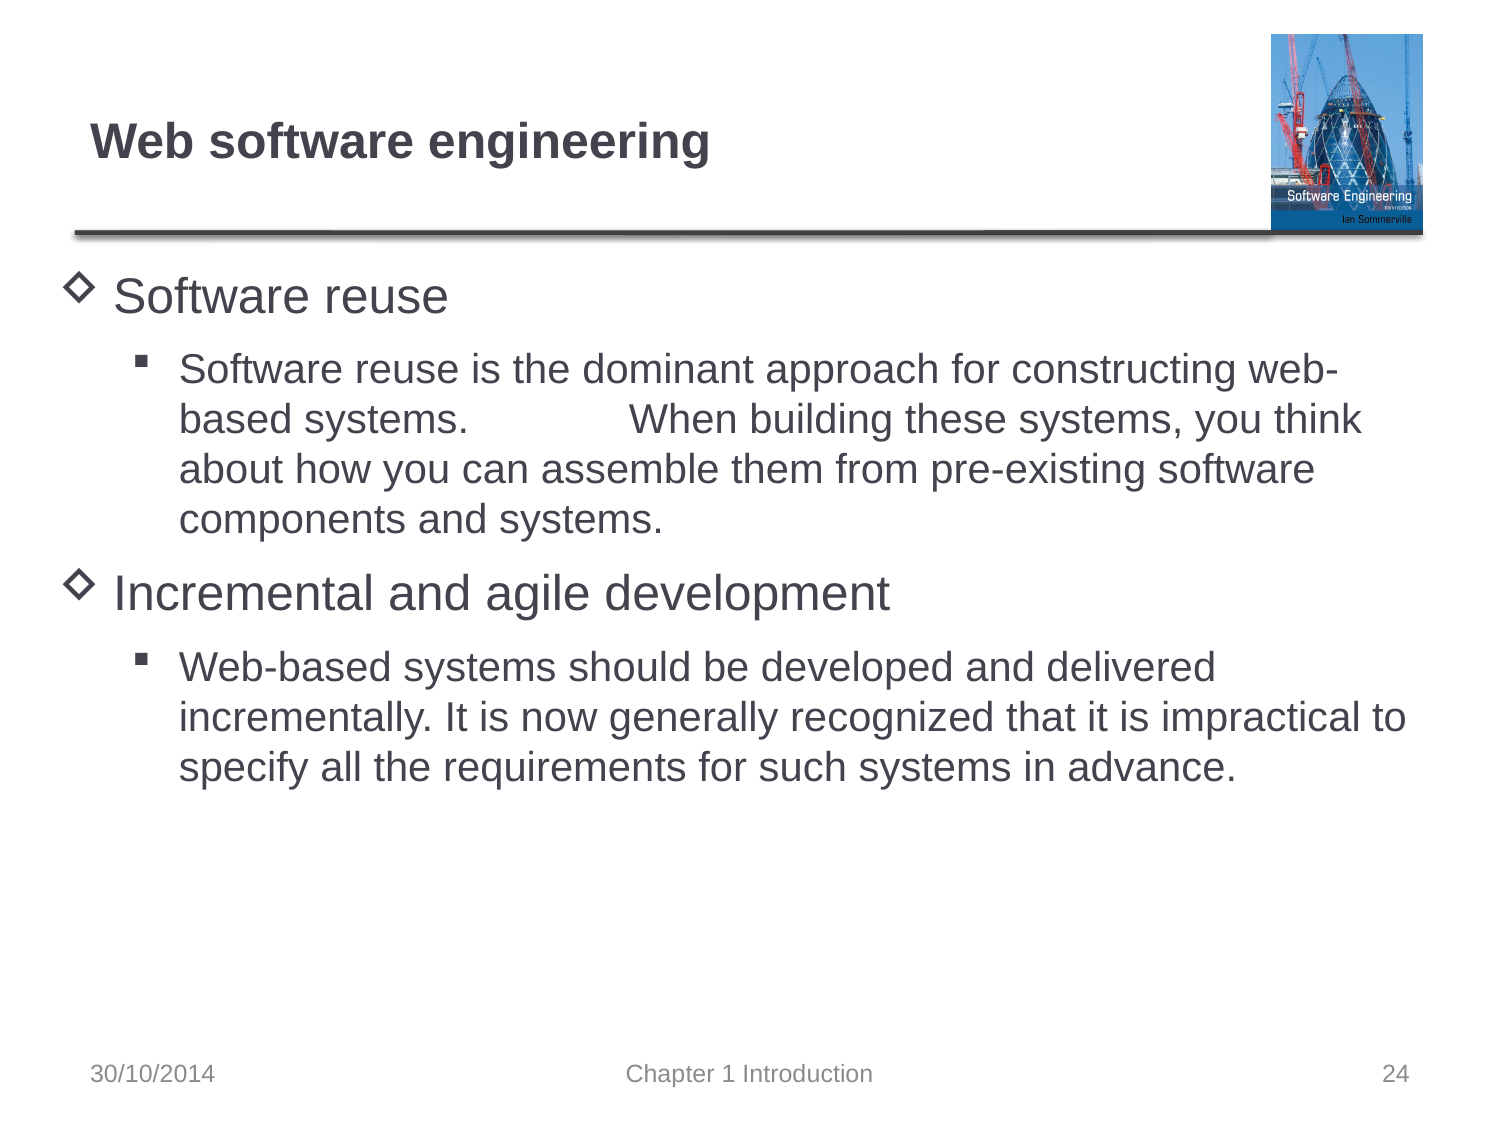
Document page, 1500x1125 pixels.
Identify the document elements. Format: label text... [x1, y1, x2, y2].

list Software reuse Software reuse is the dominant approach for constructing web-based systems. When building these systems, you think about how you can assemble them from pre-existing software components and systems. Incremental and agile development Web-based systems should be developed and delivered incrementally. It is now generally recognized that it is impractical to specify all the requirements for such systems in advance. [42, 255, 1463, 999]
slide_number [75, 1042, 425, 1103]
slide_number 24 [1074, 1042, 1425, 1103]
footer Chapter 1 Introduction [512, 1042, 988, 1103]
title Web software engineering [74, 44, 1272, 233]
picture [1271, 34, 1423, 230]
